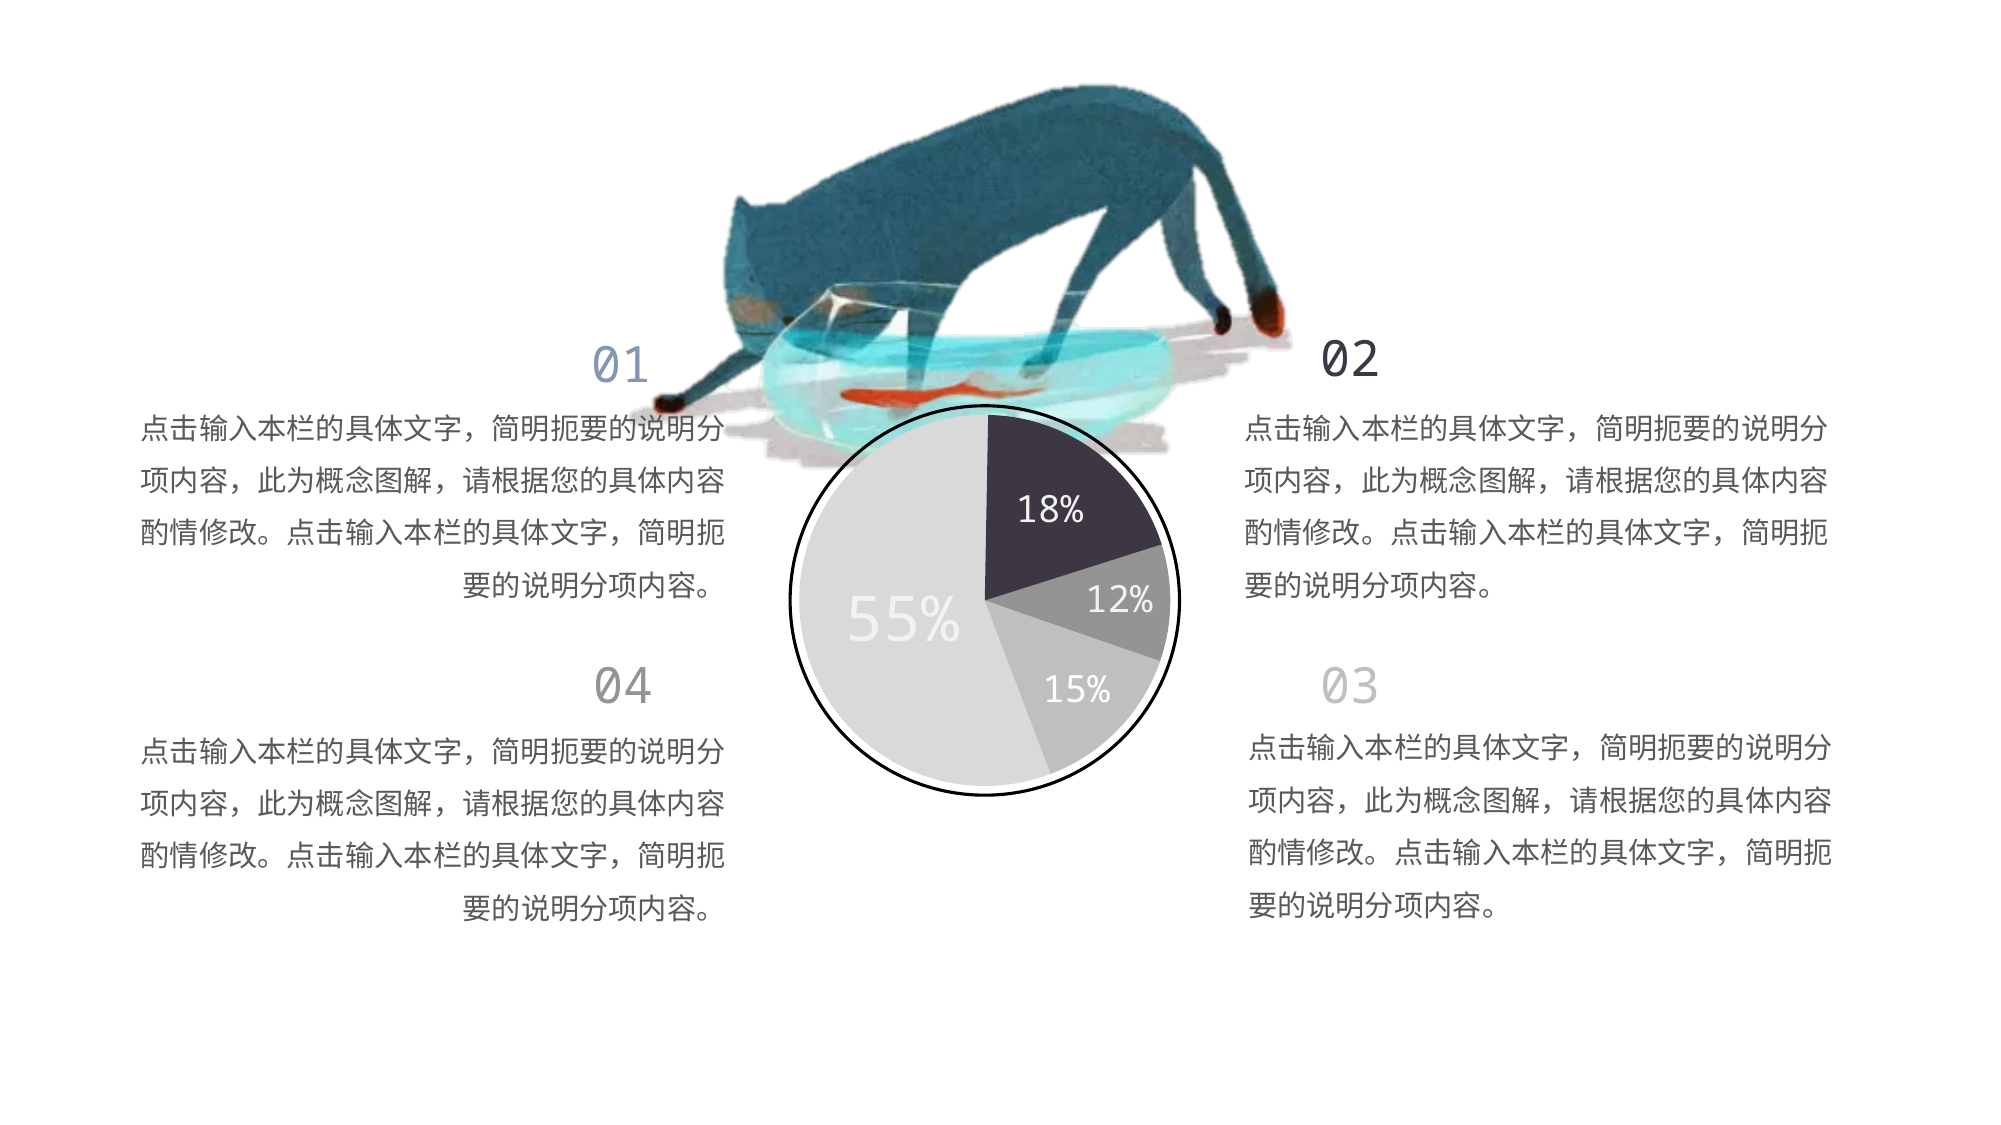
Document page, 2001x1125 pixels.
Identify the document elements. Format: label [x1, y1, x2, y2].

text_box [112, 645, 741, 936]
text_box [112, 324, 741, 613]
text_box [790, 405, 1180, 796]
picture [572, 0, 1323, 577]
text_box [1233, 646, 1851, 933]
text_box [1229, 319, 1870, 613]
